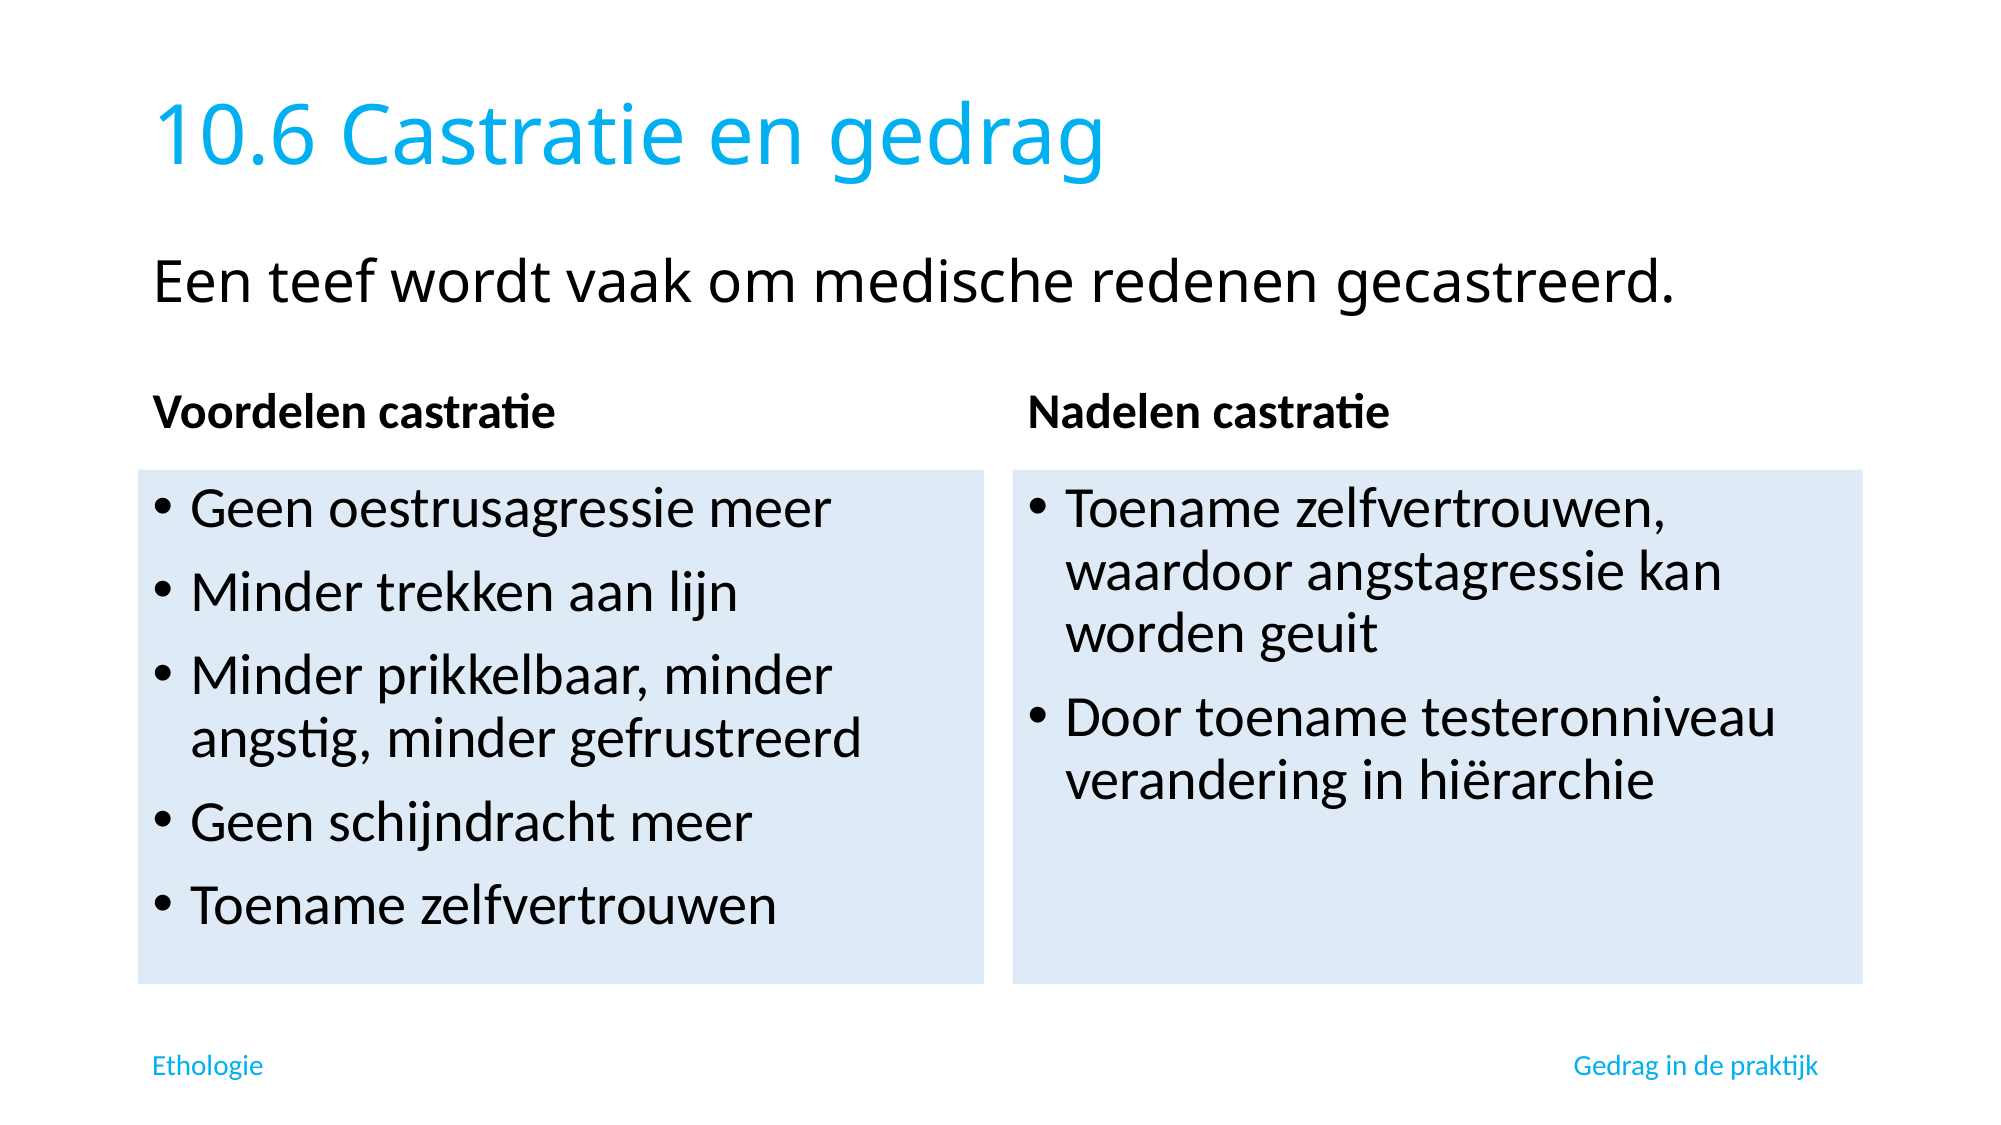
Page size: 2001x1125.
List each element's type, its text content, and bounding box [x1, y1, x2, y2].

list Voordelen castratie [137, 358, 984, 447]
list Toename zelfvertrouwen, waardoor angstagressie kan worden geuit Door toename testeronniveau verandering in hiërarchie [1012, 469, 1863, 985]
title 10.6 Castratie en gedrag [137, 59, 1863, 216]
text_box Gedrag in de praktijk [1558, 1042, 2000, 1103]
list Nadelen castratie [1012, 358, 1863, 447]
text_box Een teef wordt vaak om medische redenen gecastreerd. [137, 243, 1863, 323]
list Geen oestrusagressie meer Minder trekken aan lijn Minder prikkelbaar, minder angstig, minder gefrustreerd Geen schijndracht meer Toename zelfvertrouwen [137, 469, 984, 985]
text_box Ethologie [137, 1042, 588, 1103]
